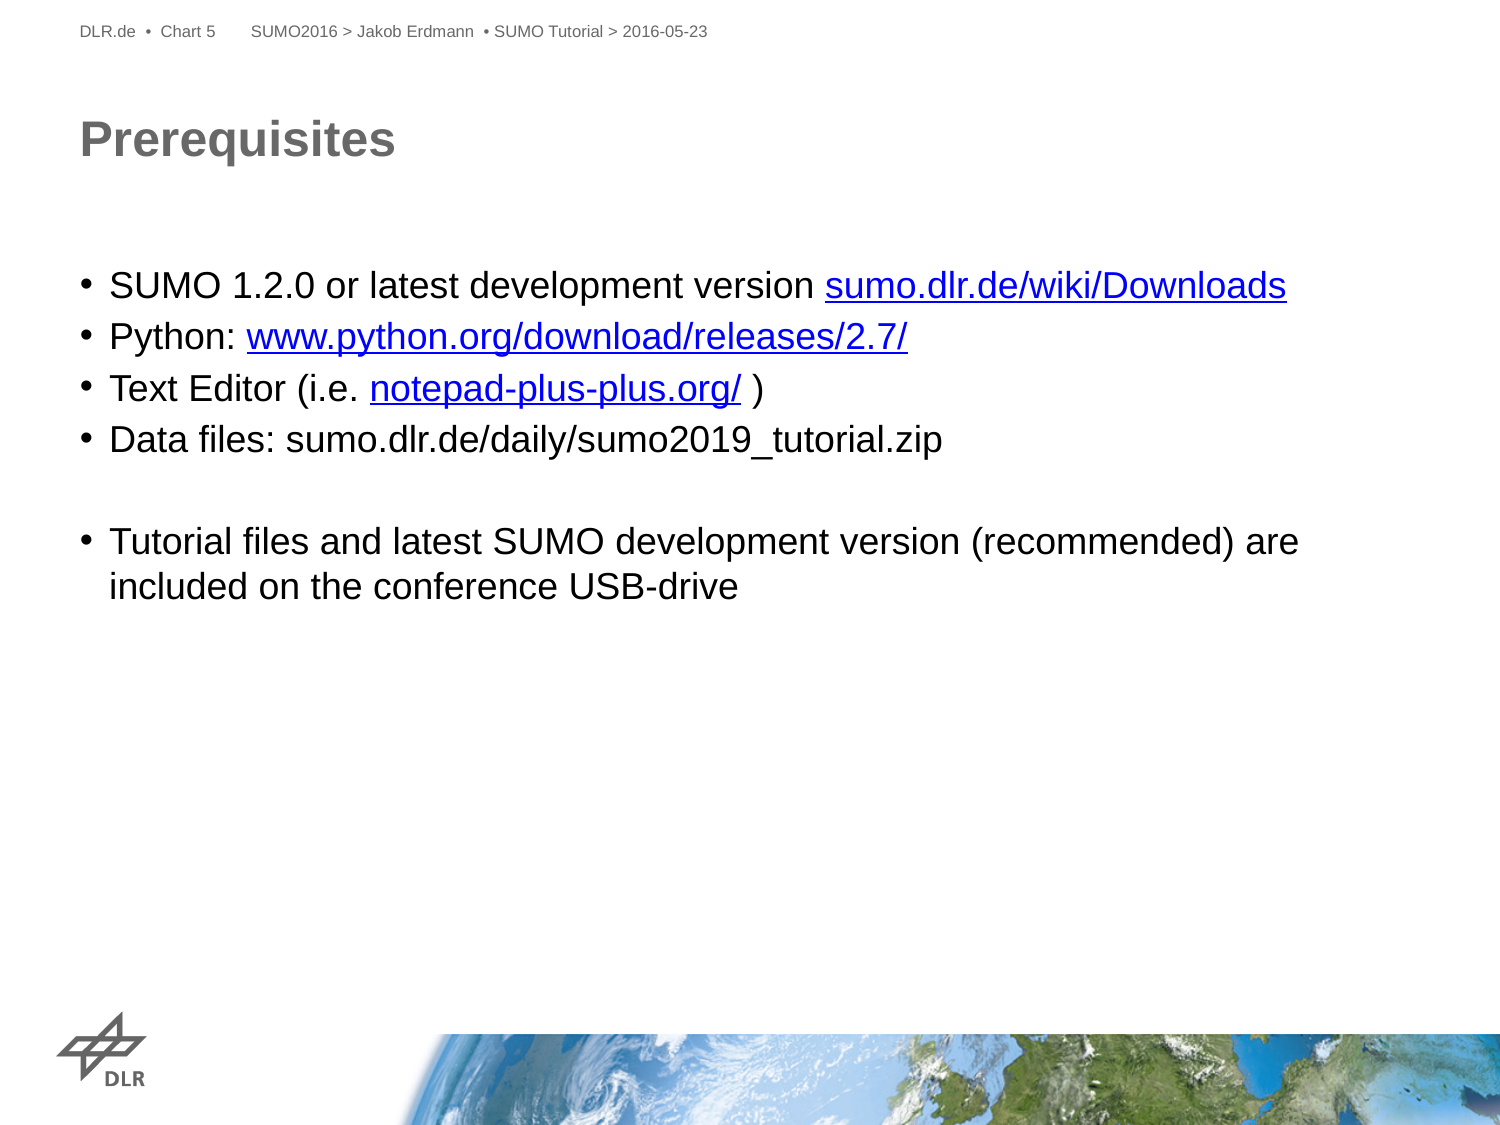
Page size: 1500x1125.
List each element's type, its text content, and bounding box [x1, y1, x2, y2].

text_box SUMO2016 > Jakob Erdmann • SUMO Tutorial > 2016-05-23 [251, 20, 1421, 45]
text_box DLR.de • Chart 5 [79, 20, 251, 45]
picture [0, 1007, 1500, 1125]
text_box SUMO 1.2.0 or latest development version sumo.dlr.de/wiki/Downloads Python: www.python.org/download/releases/2.7/ Text Editor (i.e. notepad-plus-plus.org/ ) Data files: sumo.dlr.de/daily/sumo2019_tutorial.zip Tutorial files and latest SUMO development version (recommended) are included on the conference USB-drive [79, 260, 1421, 973]
text_box Prerequisites [79, 106, 1421, 228]
